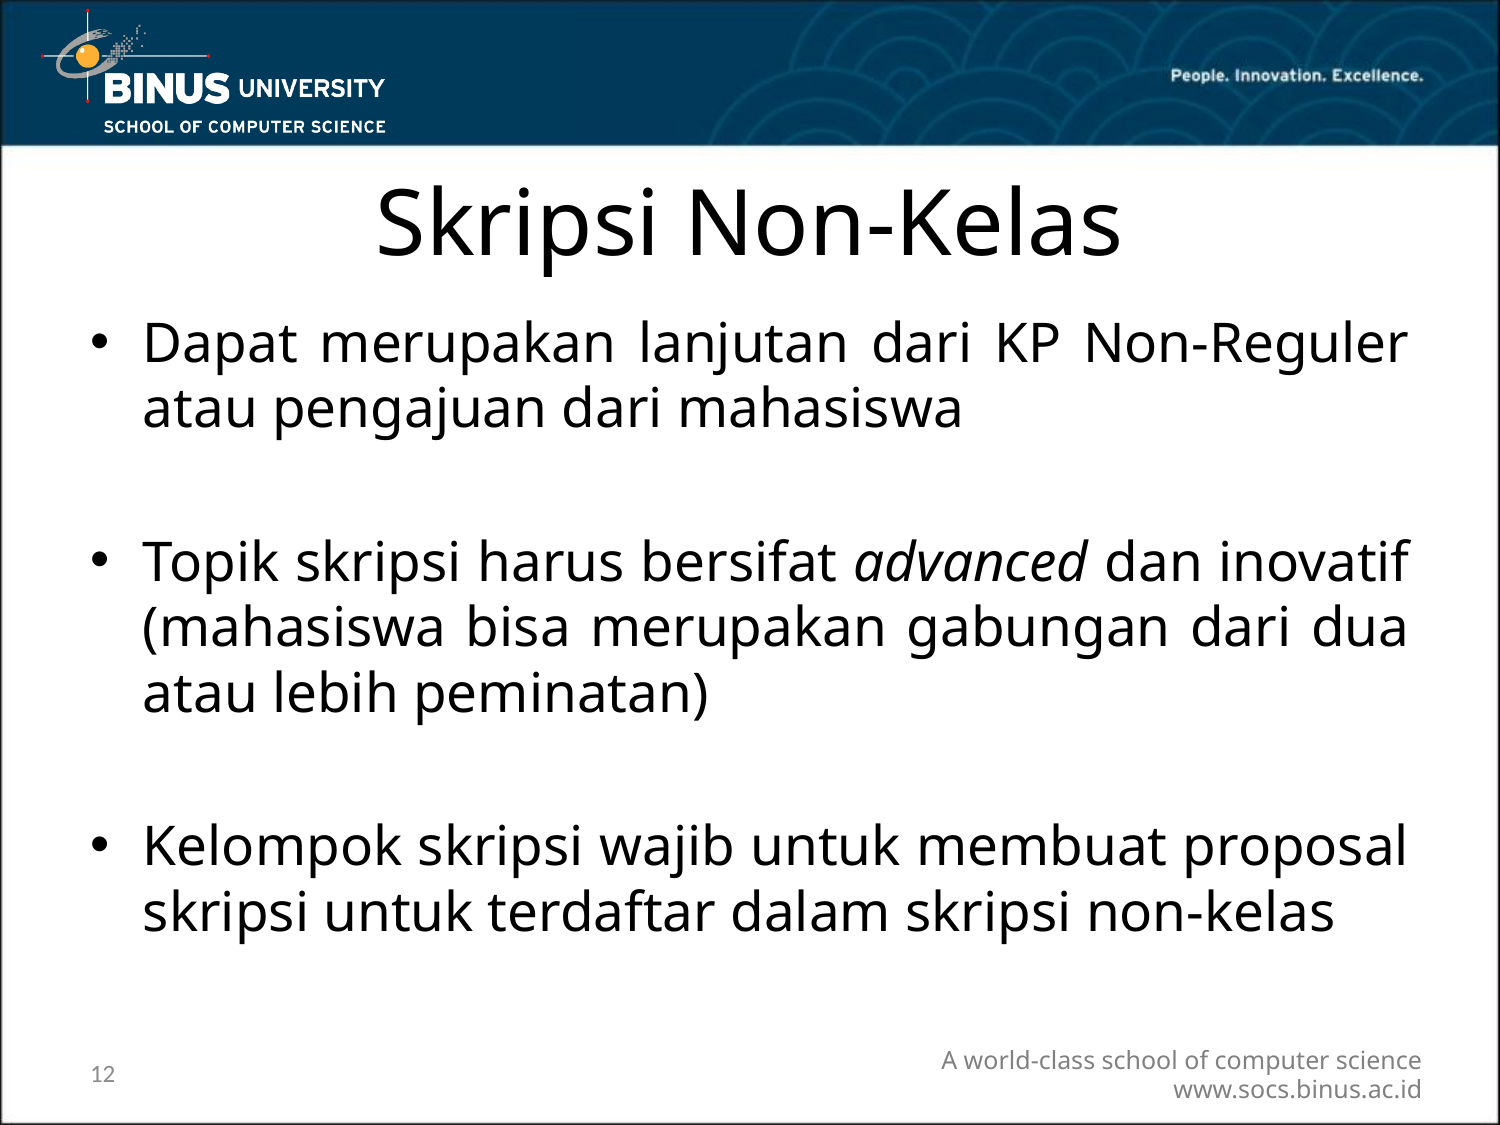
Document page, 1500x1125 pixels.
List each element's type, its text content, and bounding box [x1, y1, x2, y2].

slide_number 12 [75, 1042, 425, 1103]
title Skripsi Non-Kelas [75, 149, 1425, 288]
list Dapat merupakan lanjutan dari KP Non-Reguler atau pengajuan dari mahasiswa Topik skripsi harus bersifat advanced dan inovatif (mahasiswa bisa merupakan gabungan dari dua atau lebih peminatan) Kelompok skripsi wajib untuk membuat proposal skripsi untuk terdaftar dalam skripsi non-kelas [75, 299, 1425, 1005]
picture [0, 0, 1500, 1125]
